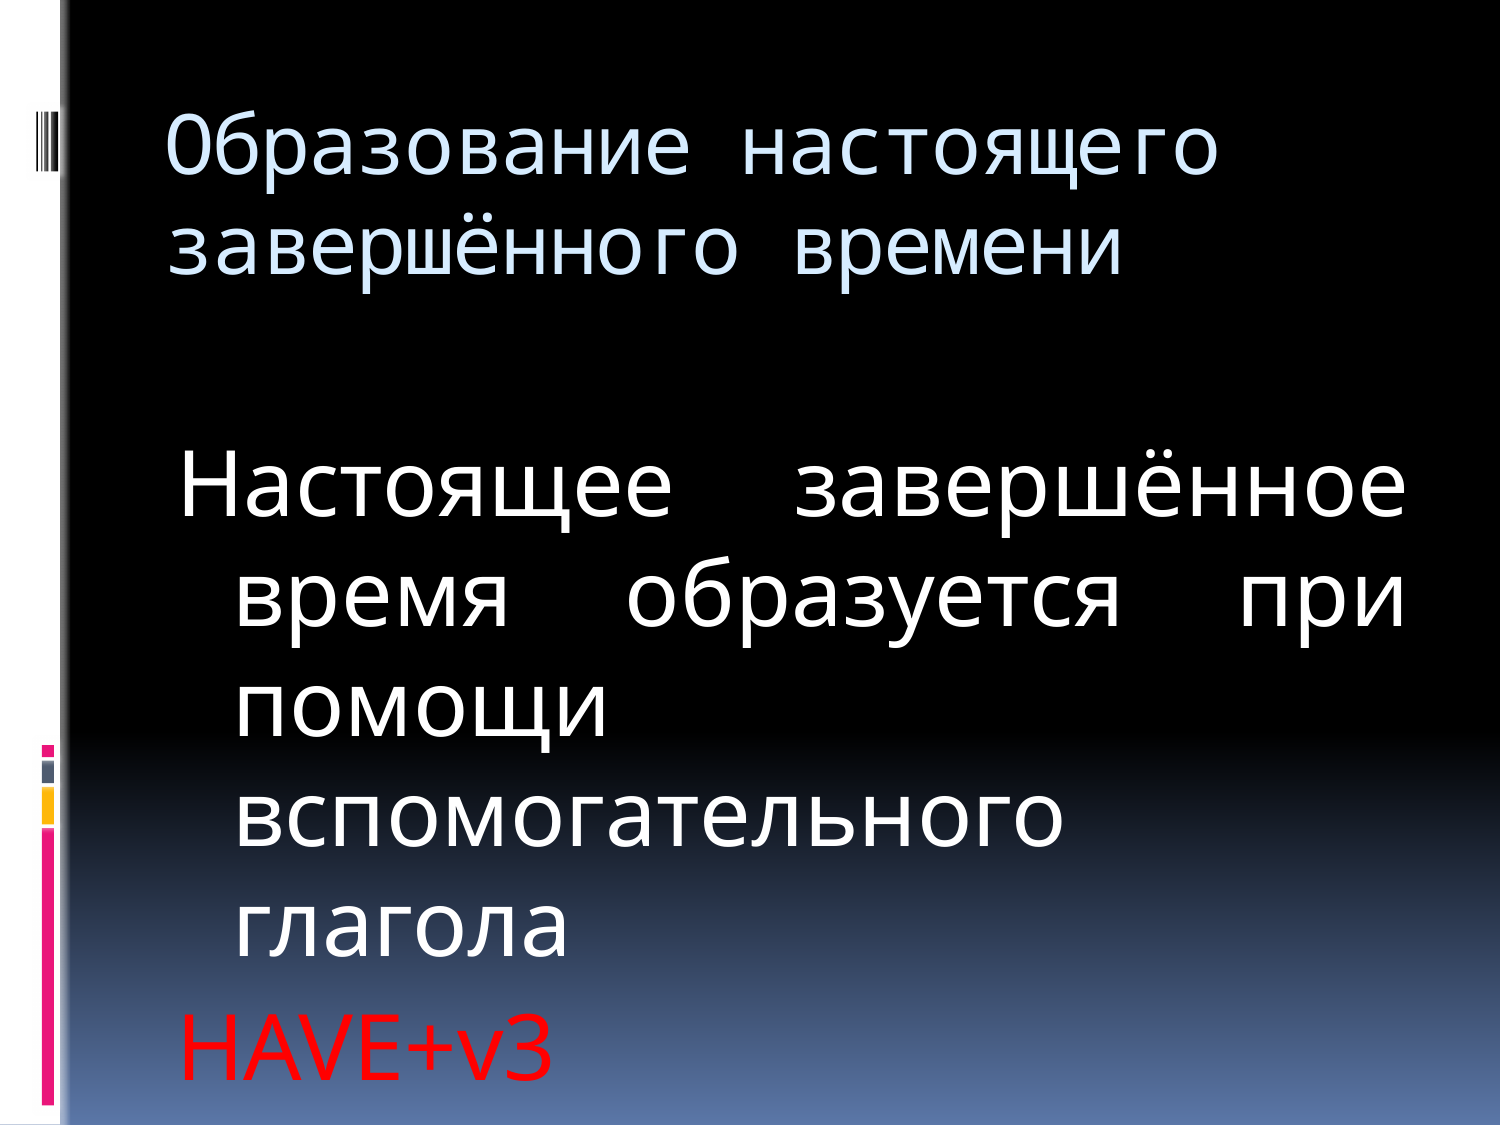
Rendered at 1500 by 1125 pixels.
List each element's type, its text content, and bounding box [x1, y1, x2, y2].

title Образование настоящего завершённого времени [150, 83, 1425, 234]
list Настоящее завершённое время образуется при помощи вспомогательного глагола HAVE+v3 [150, 292, 1425, 1043]
